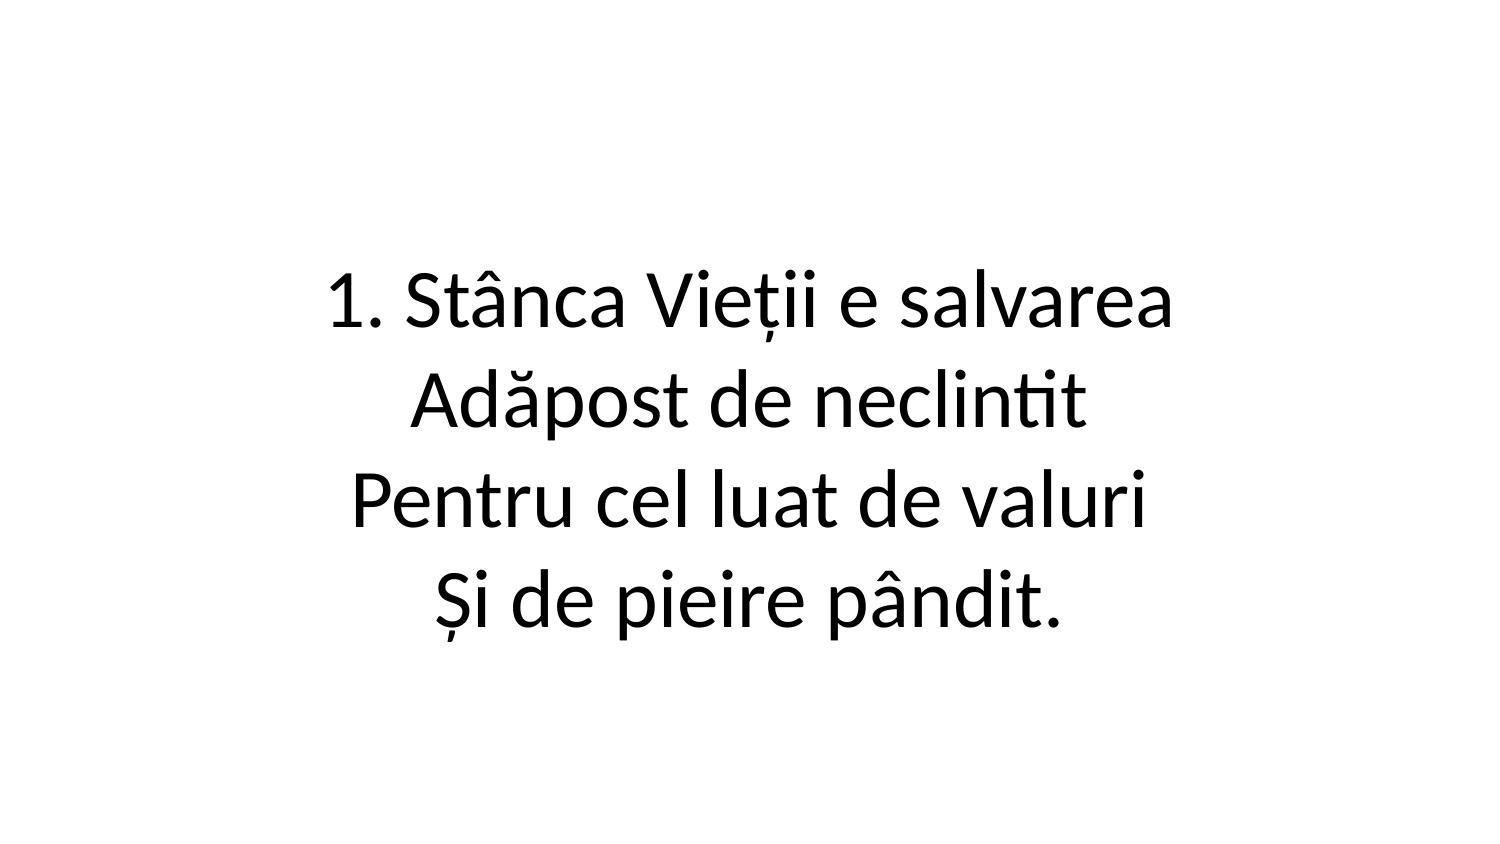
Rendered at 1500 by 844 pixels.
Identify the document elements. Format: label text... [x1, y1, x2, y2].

text_box 1. Stânca Vieții e salvarea Adăpost de neclintit Pentru cel luat de valuri Și de pieire pândit. [308, 192, 1192, 652]
